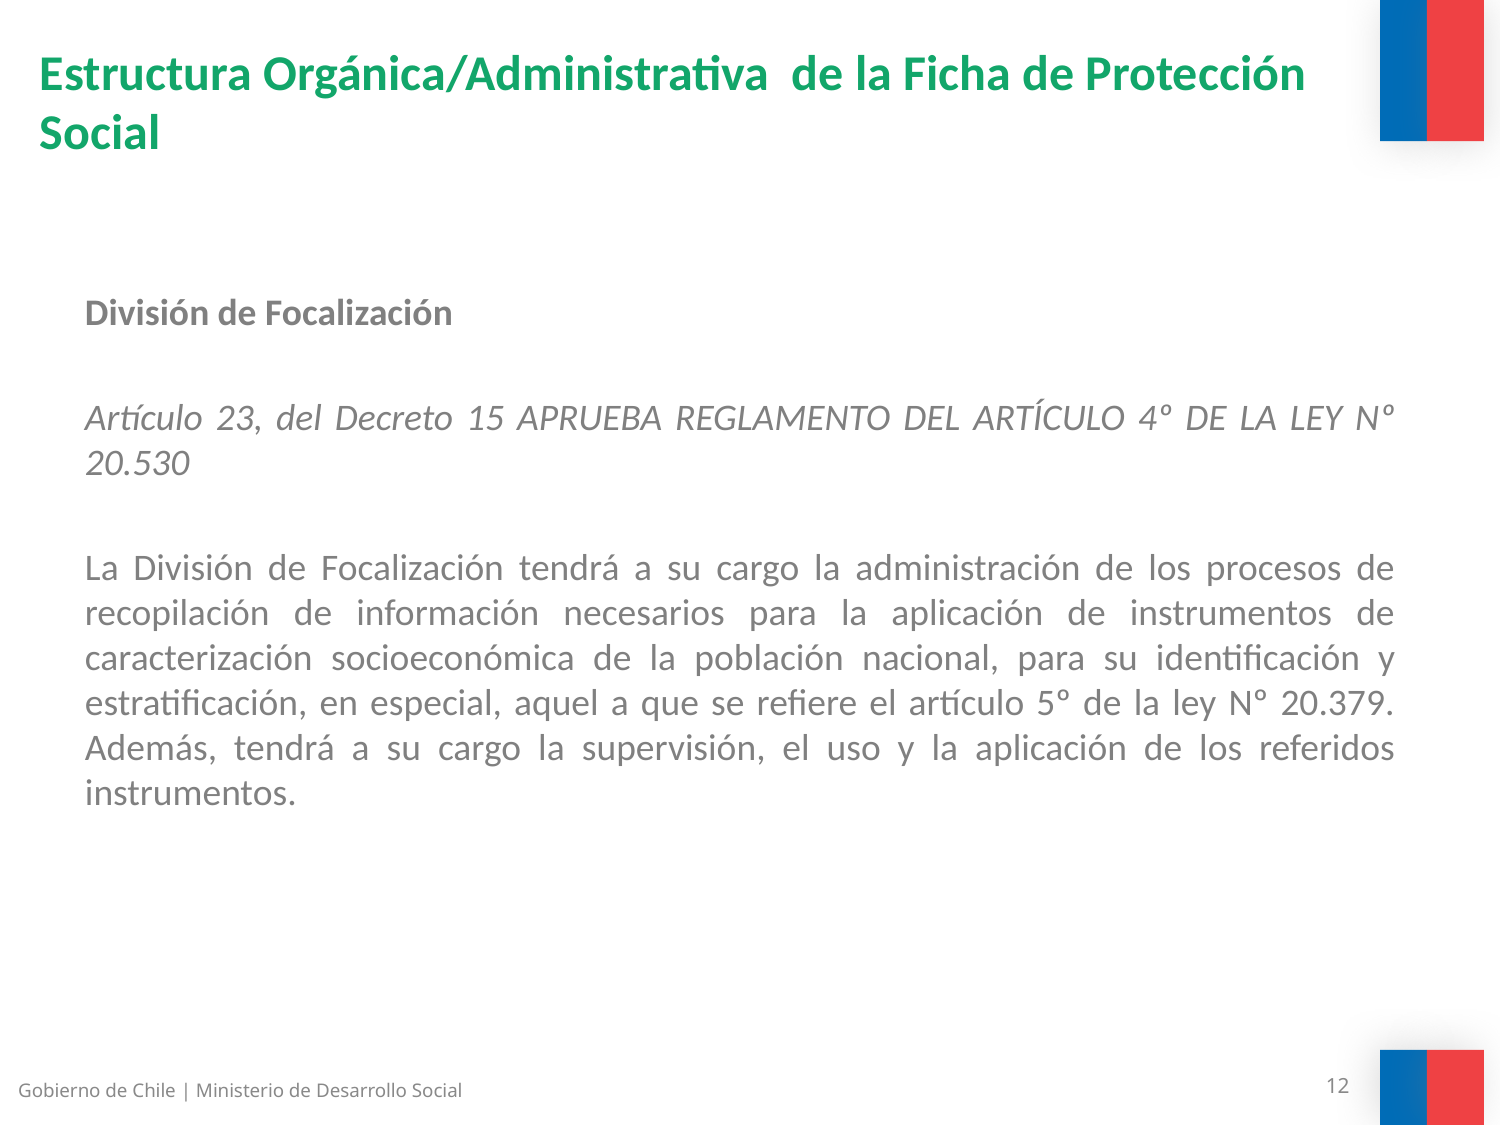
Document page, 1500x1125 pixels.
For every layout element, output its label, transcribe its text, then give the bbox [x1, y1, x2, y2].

list División de Focalización Artículo 23, del Decreto 15 APRUEBA REGLAMENTO DEL ARTÍCULO 4º DE LA LEY Nº 20.530 La División de Focalización tendrá a su cargo la administración de los procesos de recopilación de información necesarios para la aplicación de instrumentos de caracterización socioeconómica de la población nacional, para su identificación y estratificación, en especial, aquel a que se refiere el artículo 5º de la ley Nº 20.379. Además, tendrá a su cargo la supervisión, el uso y la aplicación de los referidos instrumentos. [69, 280, 1412, 941]
title Estructura Orgánica/Administrativa de la Ficha de Protección Social [24, 32, 1365, 221]
slide_number 12 [1014, 1070, 1365, 1103]
footer Gobierno de Chile | Ministerio de Desarrollo Social [3, 1070, 479, 1112]
